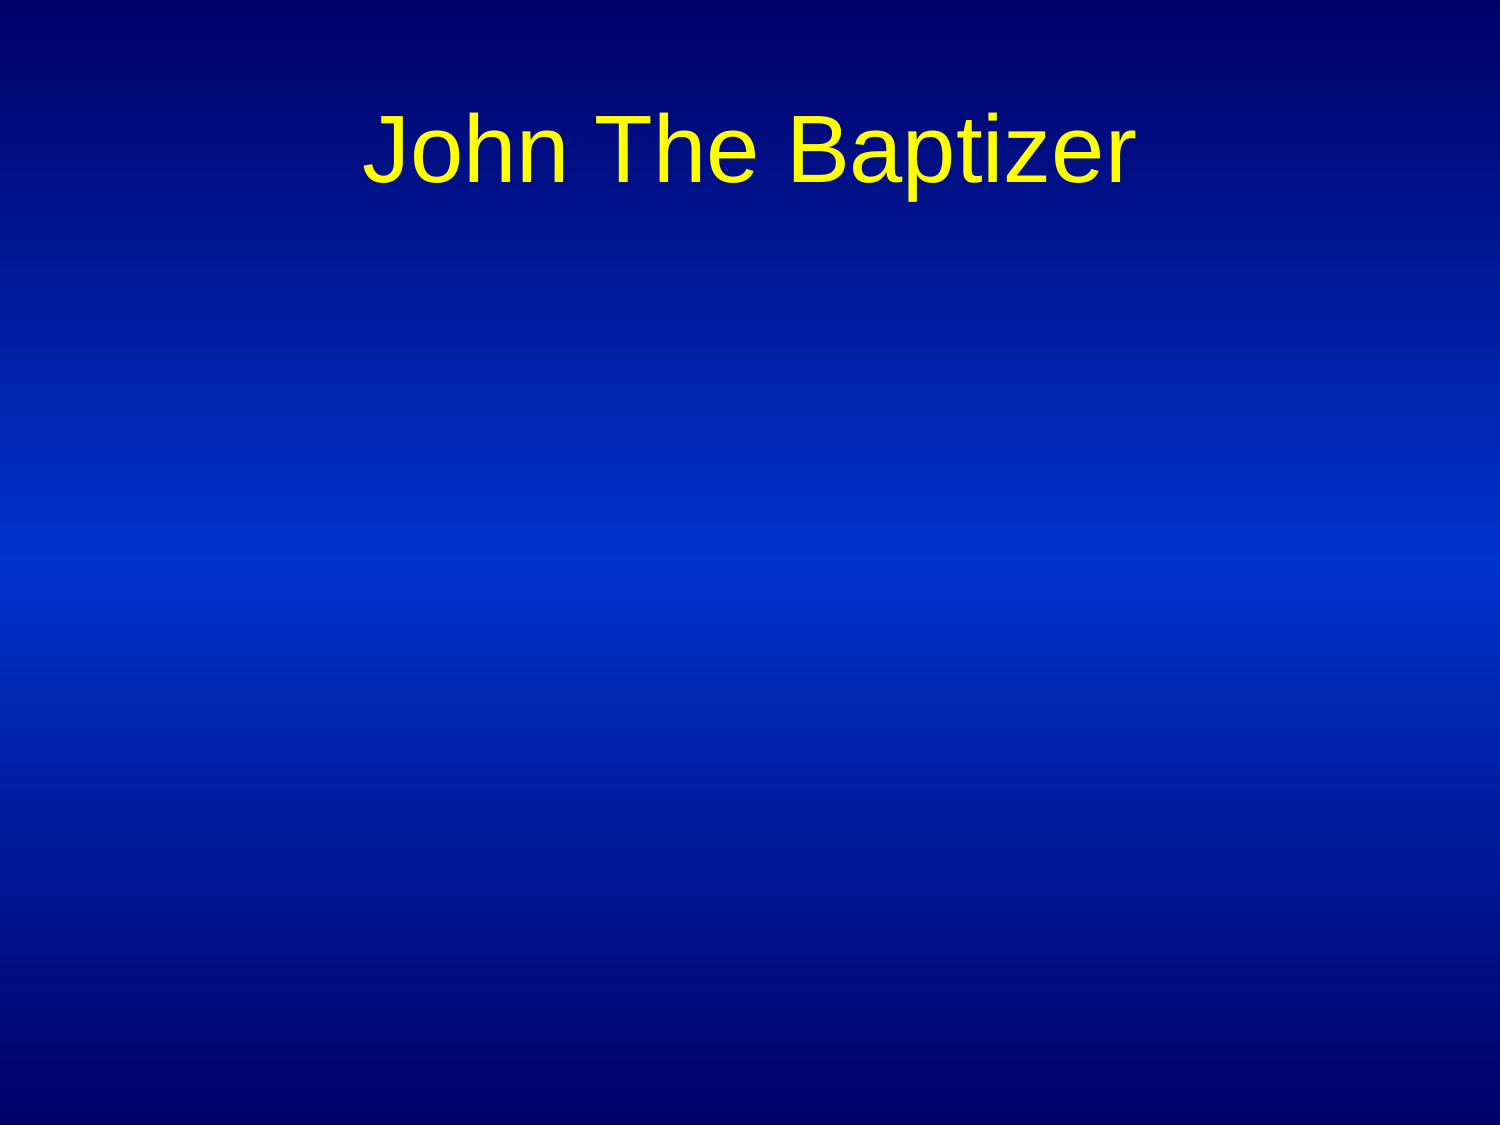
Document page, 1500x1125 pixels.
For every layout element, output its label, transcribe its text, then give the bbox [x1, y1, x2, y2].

title John The Baptizer [37, 50, 1463, 238]
